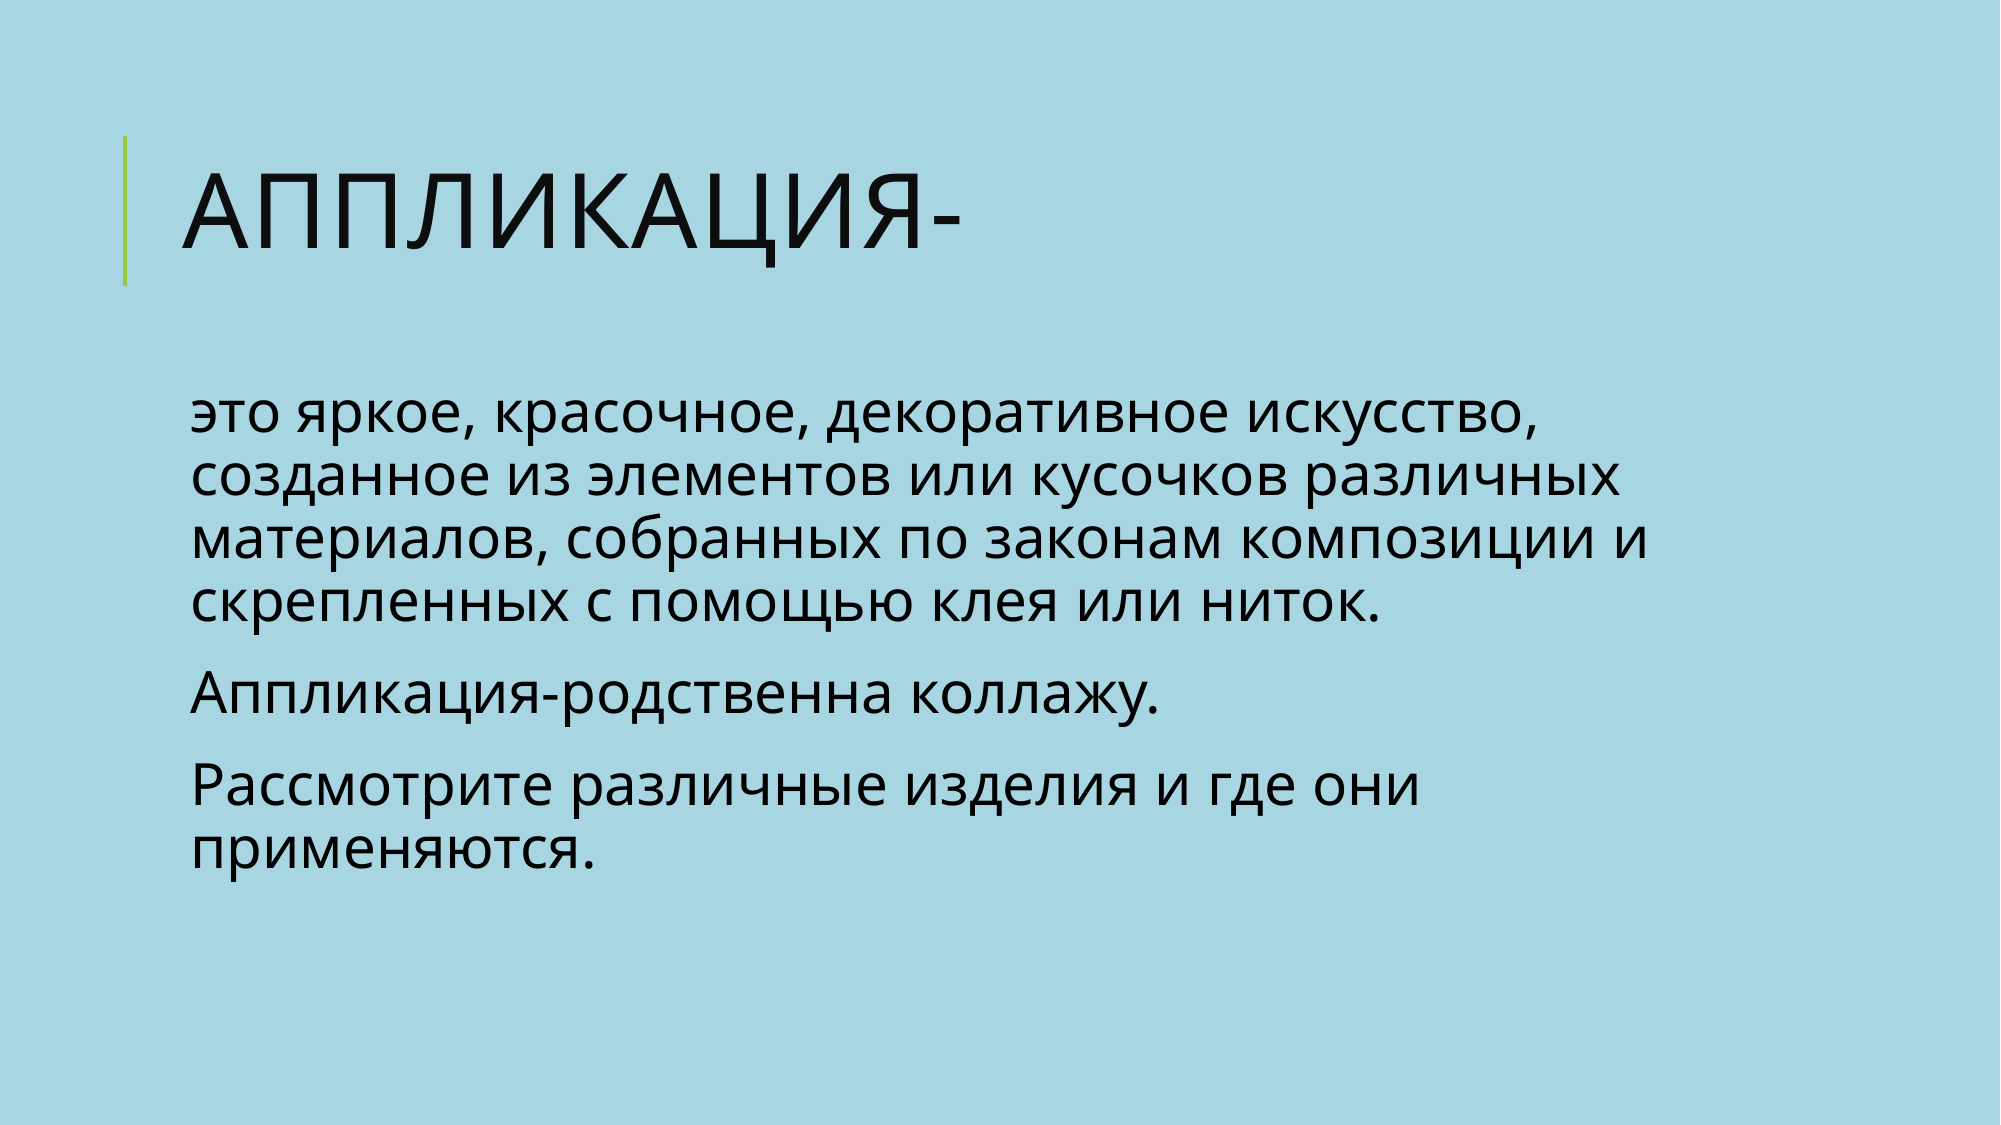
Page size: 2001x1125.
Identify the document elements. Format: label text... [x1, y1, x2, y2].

list это яркое, красочное, декоративное искусство, созданное из элементов или кусочков различных материалов, собранных по законам композиции и скрепленных с помощью клея или ниток. Аппликация-родственна коллажу. Рассмотрите различные изделия и где они применяются. [168, 375, 1763, 1035]
title Аппликация- [168, 96, 1763, 342]
